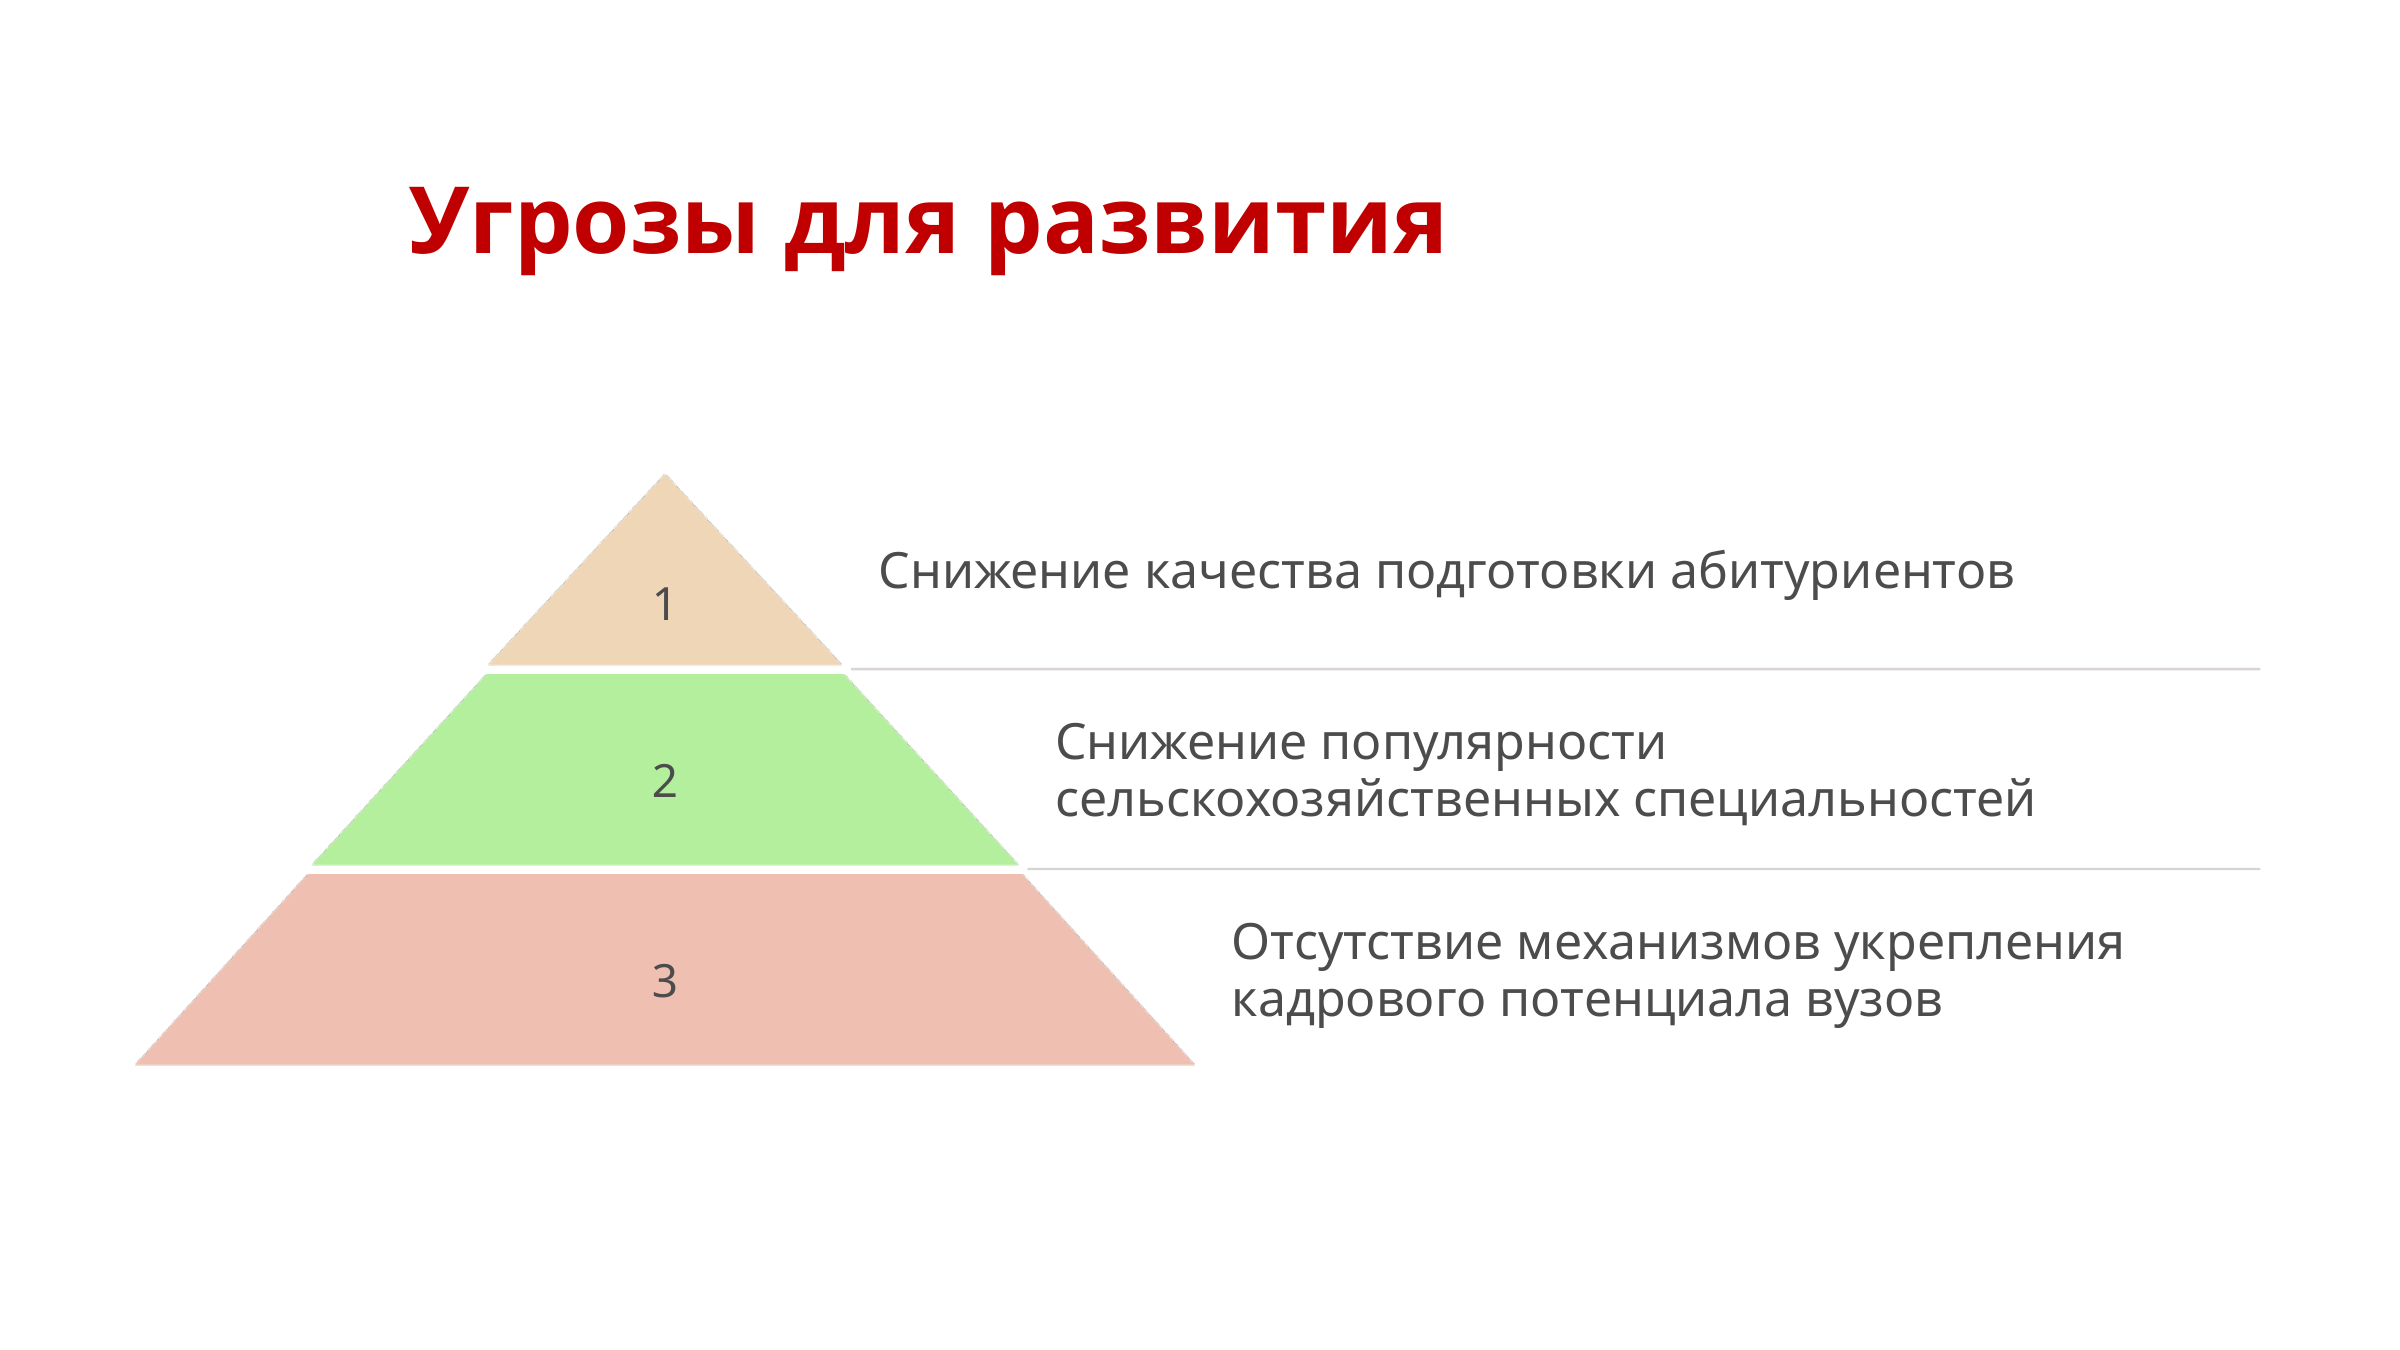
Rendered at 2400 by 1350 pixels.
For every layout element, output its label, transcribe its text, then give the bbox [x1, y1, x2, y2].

text_box Снижение качества подготовки абитуриентов [878, 541, 1920, 600]
text_box [850, 667, 2261, 671]
text_box Снижение популярности сельскохозяйственных специальностей [1055, 712, 2233, 829]
picture [488, 475, 842, 666]
picture [135, 874, 1195, 1066]
text_box Отсутствие механизмов укрепления кадрового потенциала вузов [1231, 912, 2233, 1029]
picture [311, 674, 1019, 866]
text_box [1027, 867, 2261, 871]
text_box Угрозы для развития [408, 156, 1350, 273]
